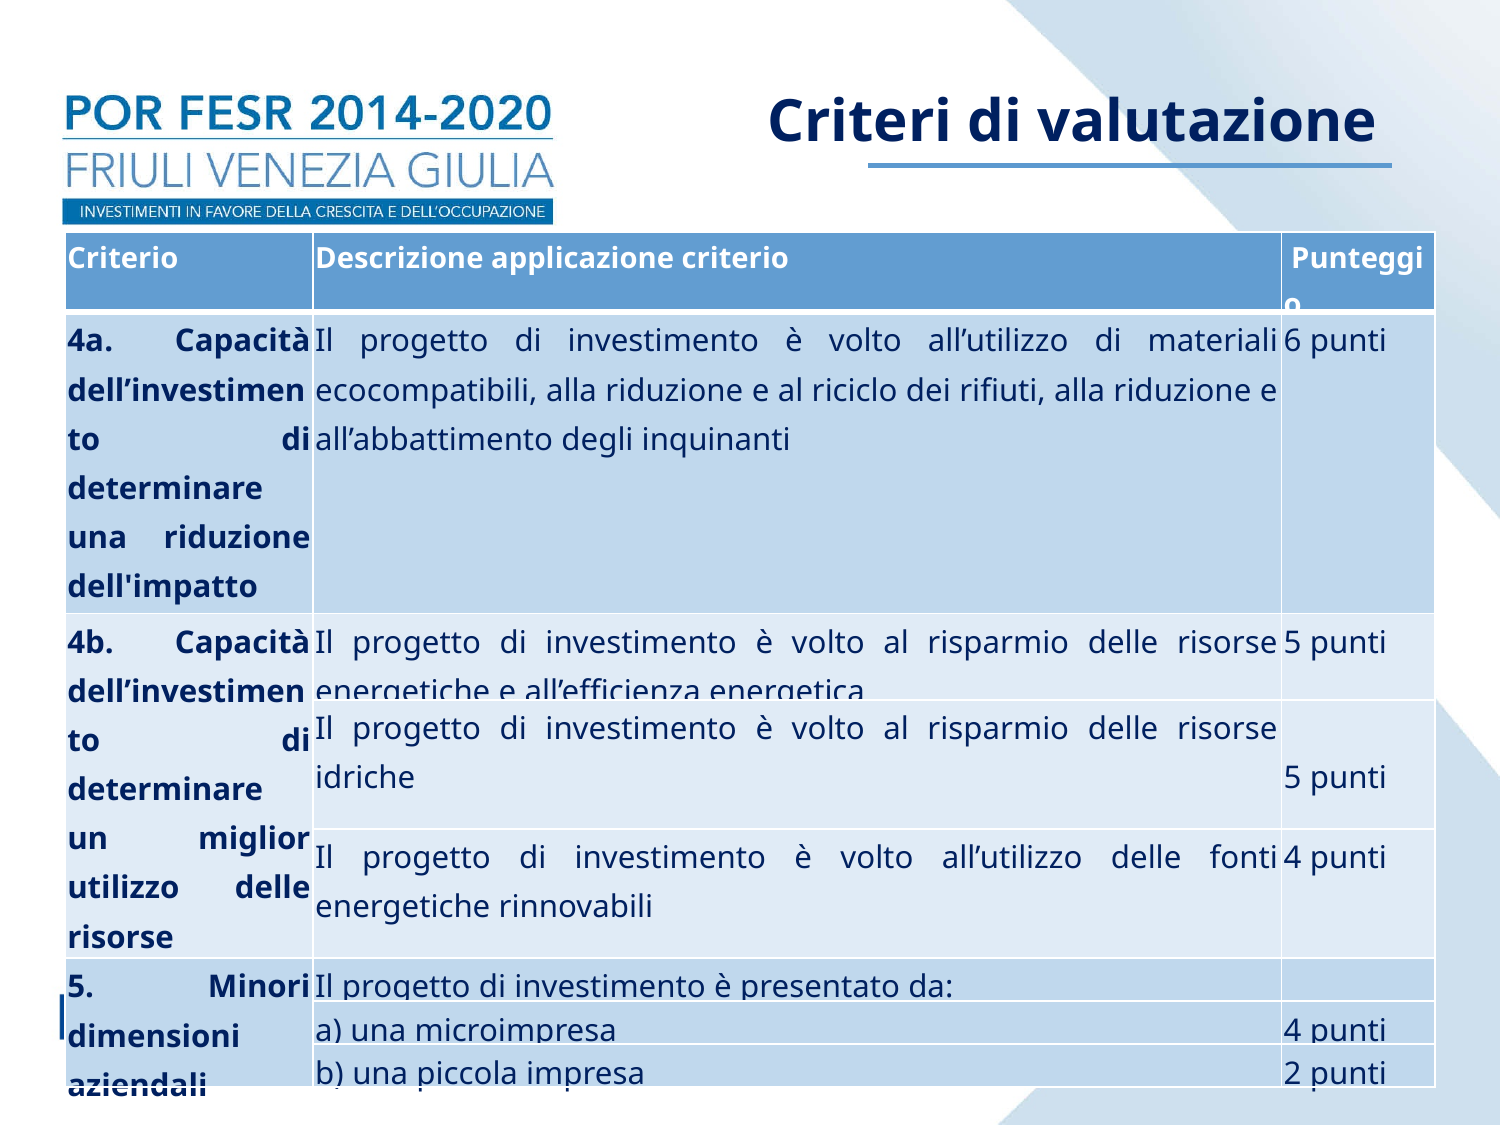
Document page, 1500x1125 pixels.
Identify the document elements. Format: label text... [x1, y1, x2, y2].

picture [0, 0, 1500, 1125]
table_cell 5 punti [1282, 701, 1434, 828]
table_cell 5. Minori dimensioni aziendali [66, 959, 312, 1086]
table_cell 4b. Capacità dell’investimento di determinare un miglior utilizzo delle risorse energetiche [66, 614, 312, 957]
table_cell b) una piccola impresa [314, 1045, 1281, 1086]
table_cell a) una microimpresa [314, 1002, 1281, 1043]
table_cell 4a. Capacità dell’investimento di determinare una riduzione dell'impatto ambientale [66, 315, 312, 613]
table_cell 6 punti [1282, 315, 1434, 613]
table_cell 2 punti [1282, 1045, 1434, 1086]
text_box Criteri di valutazione [652, 75, 1393, 160]
table_cell [1282, 959, 1434, 1000]
table_cell Il progetto di investimento è volto al risparmio delle risorse energetiche e all’efficienza energetica [314, 614, 1281, 699]
table_cell 5 punti [1282, 614, 1434, 699]
table_header Descrizione applicazione criterio [314, 233, 1281, 309]
table_cell Il progetto di investimento è volto al risparmio delle risorse idriche [314, 701, 1281, 828]
table_cell Il progetto di investimento è presentato da: [314, 959, 1281, 1000]
table_cell 4 punti [1282, 830, 1434, 957]
table_cell 4 punti [1282, 1002, 1434, 1043]
table_cell Il progetto di investimento è volto all’utilizzo di materiali ecocompatibili, alla riduzione e al riciclo dei rifiuti, alla riduzione e all’abbattimento degli inquinanti [314, 315, 1281, 613]
table_cell Il progetto di investimento è volto all’utilizzo delle fonti energetiche rinnovabili [314, 830, 1281, 957]
table_header Punteggio [1282, 233, 1434, 309]
table_header Criterio [66, 233, 312, 309]
